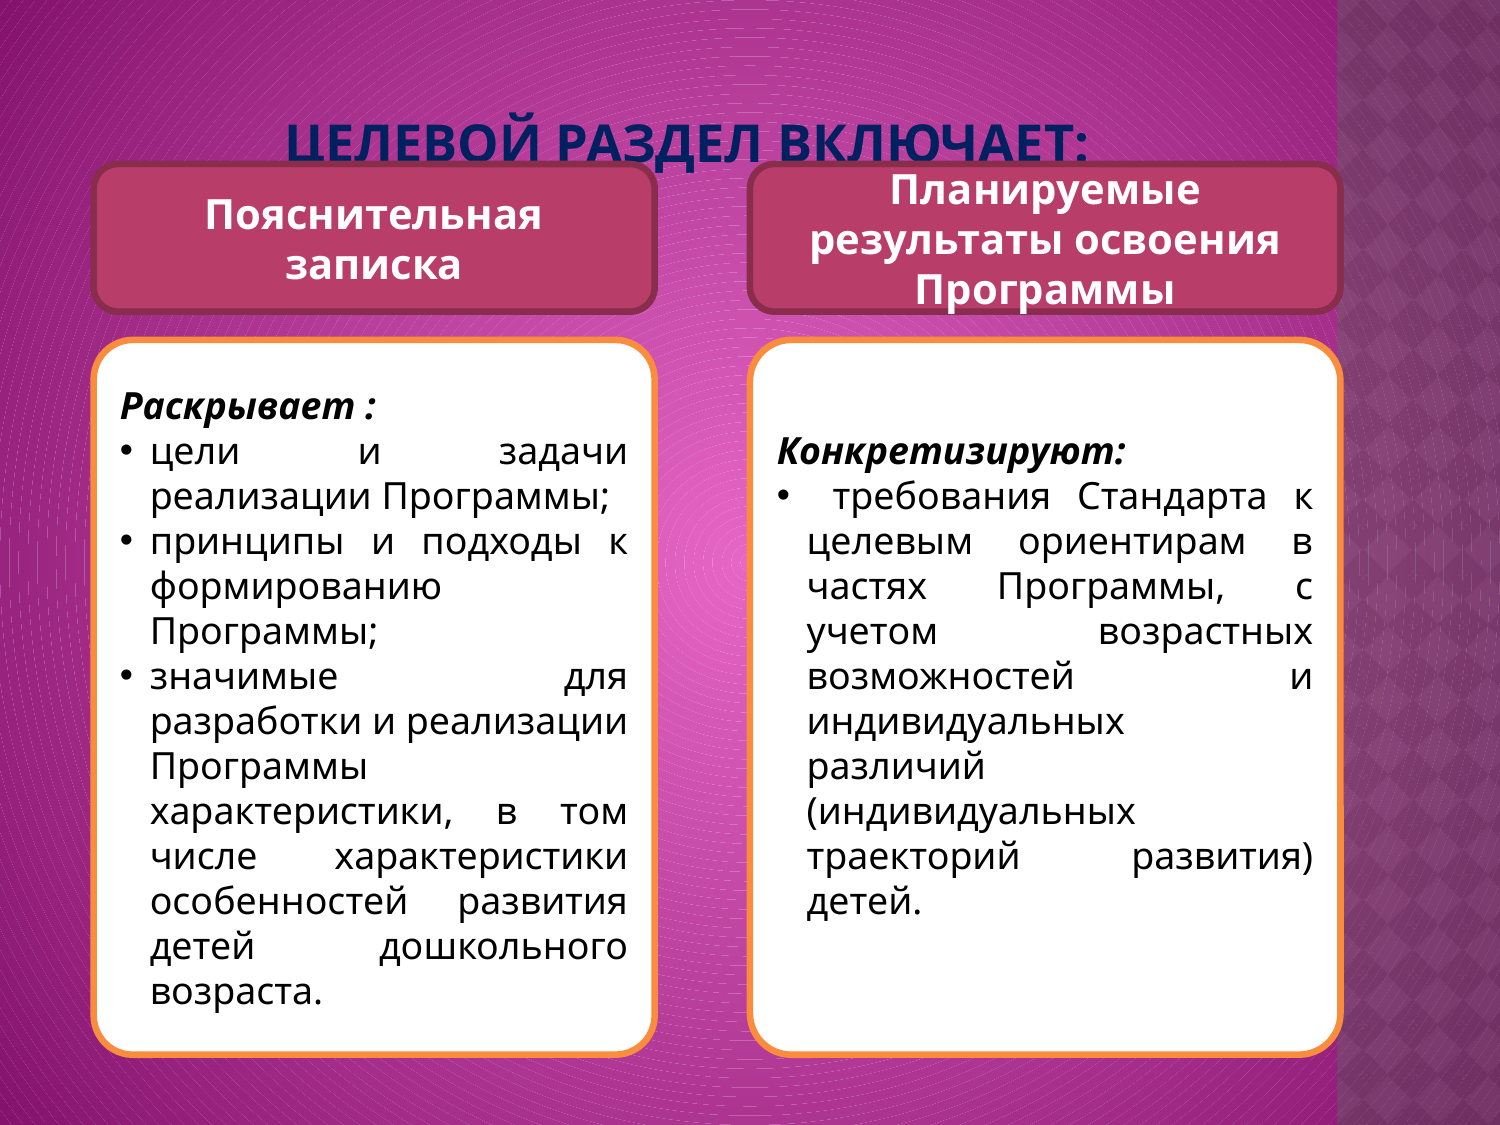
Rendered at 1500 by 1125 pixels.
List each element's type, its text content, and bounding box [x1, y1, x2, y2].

text_box Конкретизируют: требования Стандарта к целевым ориентирам в частях Программы, с учетом возрастных возможностей и индивидуальных различий (индивидуальных траекторий развития) детей. [746, 336, 1344, 1059]
title Целевой раздел включает: [75, 45, 1300, 173]
text_box Планируемые результаты освоения Программы [746, 160, 1344, 315]
text_box Раскрывает : цели и задачи реализации Программы; принципы и подходы к формированию Программы; значимые для разработки и реализации Программы характеристики, в том числе характеристики особенностей развития детей дошкольного возраста. [90, 336, 658, 1059]
text_box Пояснительная записка [90, 160, 658, 315]
